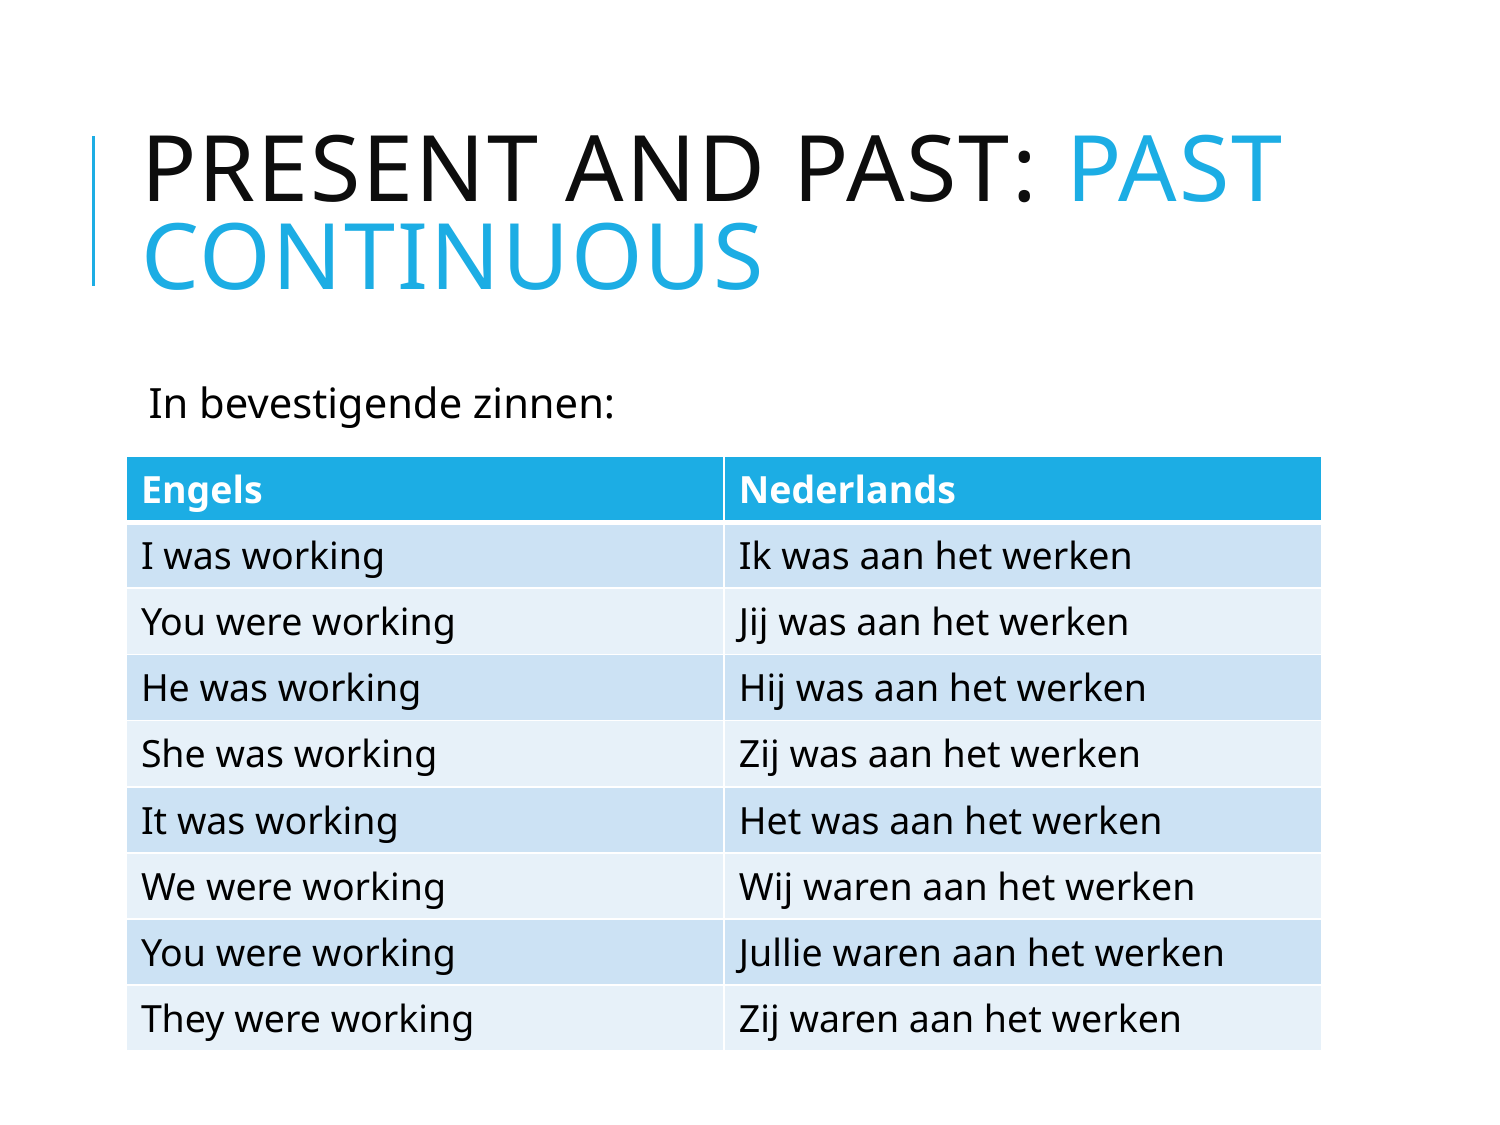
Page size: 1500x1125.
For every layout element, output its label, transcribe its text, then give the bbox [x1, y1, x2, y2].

table_cell They were working [127, 986, 723, 1050]
table_cell I was working [127, 525, 723, 587]
table_cell Ik was aan het werken [725, 525, 1321, 587]
table_cell It was working [127, 788, 723, 852]
table_cell Hij was aan het werken [725, 655, 1321, 720]
list In bevestigende zinnen: [126, 375, 1322, 455]
table_cell You were working [127, 589, 723, 654]
table_cell Jij was aan het werken [725, 589, 1321, 654]
table_cell Zij waren aan het werken [725, 986, 1321, 1050]
table_cell Jullie waren aan het werken [725, 920, 1321, 984]
table_cell Zij was aan het werken [725, 721, 1321, 786]
table_cell You were working [127, 920, 723, 984]
table_cell He was working [127, 655, 723, 720]
table_cell She was working [127, 721, 723, 786]
table_header Nederlands [725, 457, 1321, 520]
table_cell Het was aan het werken [725, 788, 1321, 852]
title Present and past: Past Continuous [126, 96, 1322, 342]
table_cell We were working [127, 854, 723, 918]
table_cell Wij waren aan het werken [725, 854, 1321, 918]
table_header Engels [127, 457, 723, 520]
